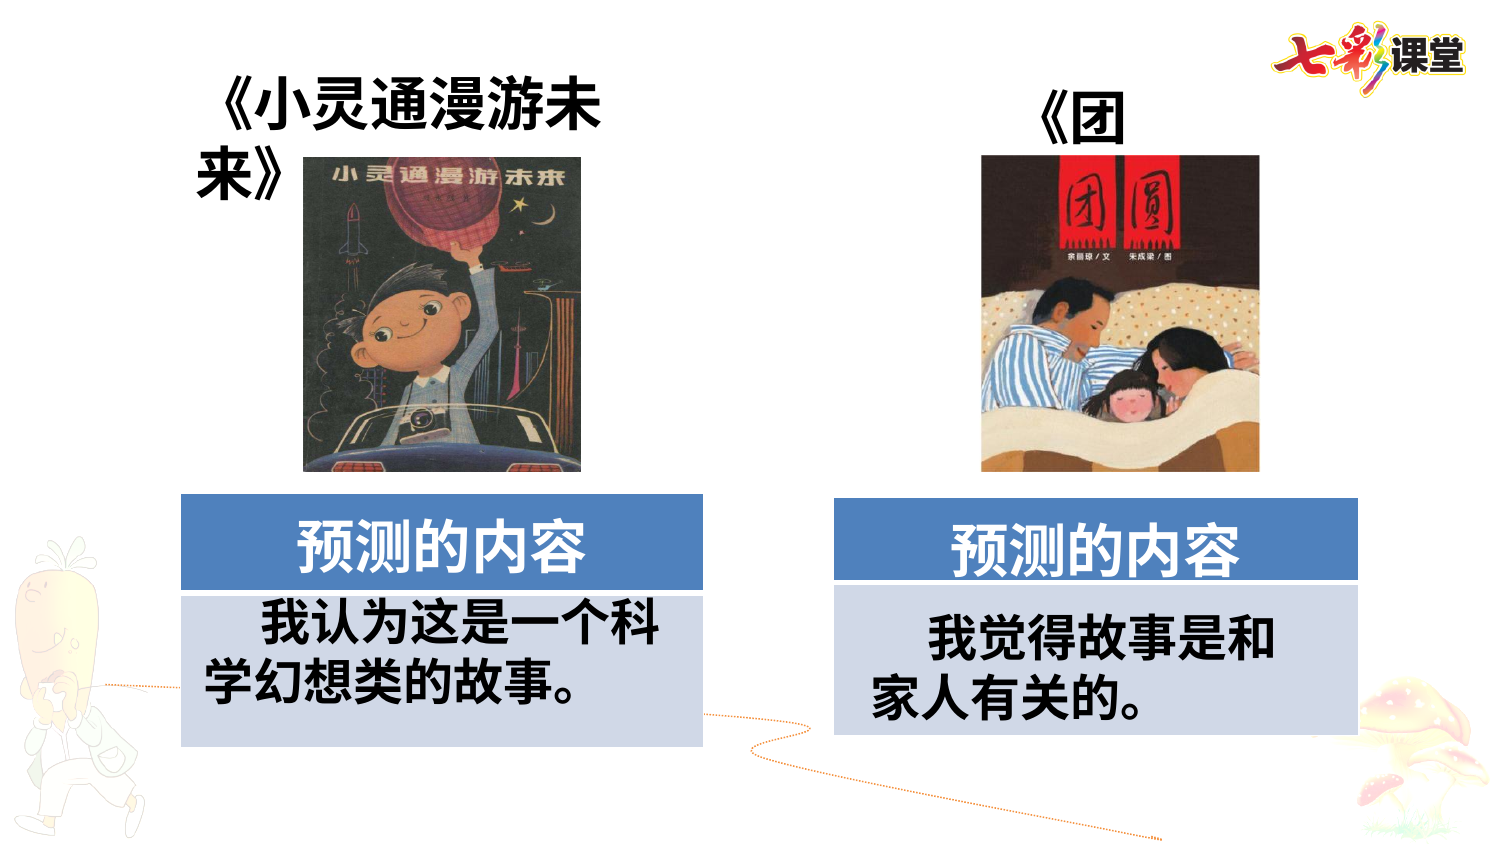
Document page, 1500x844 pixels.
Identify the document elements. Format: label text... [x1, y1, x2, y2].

table_cell [834, 585, 1358, 735]
text_box 我觉得故事是和家人有关的。 [856, 599, 1336, 734]
picture [303, 157, 581, 472]
table_cell [181, 596, 703, 747]
table_header 预测的内容 [181, 494, 703, 590]
picture [1269, 20, 1468, 98]
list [979, 155, 1262, 474]
text_box 我认为这是一个科学幻想类的故事。 [188, 583, 695, 719]
text_box 《小灵通漫游未来》 [180, 59, 704, 215]
text_box 《团圆》 [997, 73, 1244, 154]
table_header 预测的内容 [834, 498, 1358, 580]
